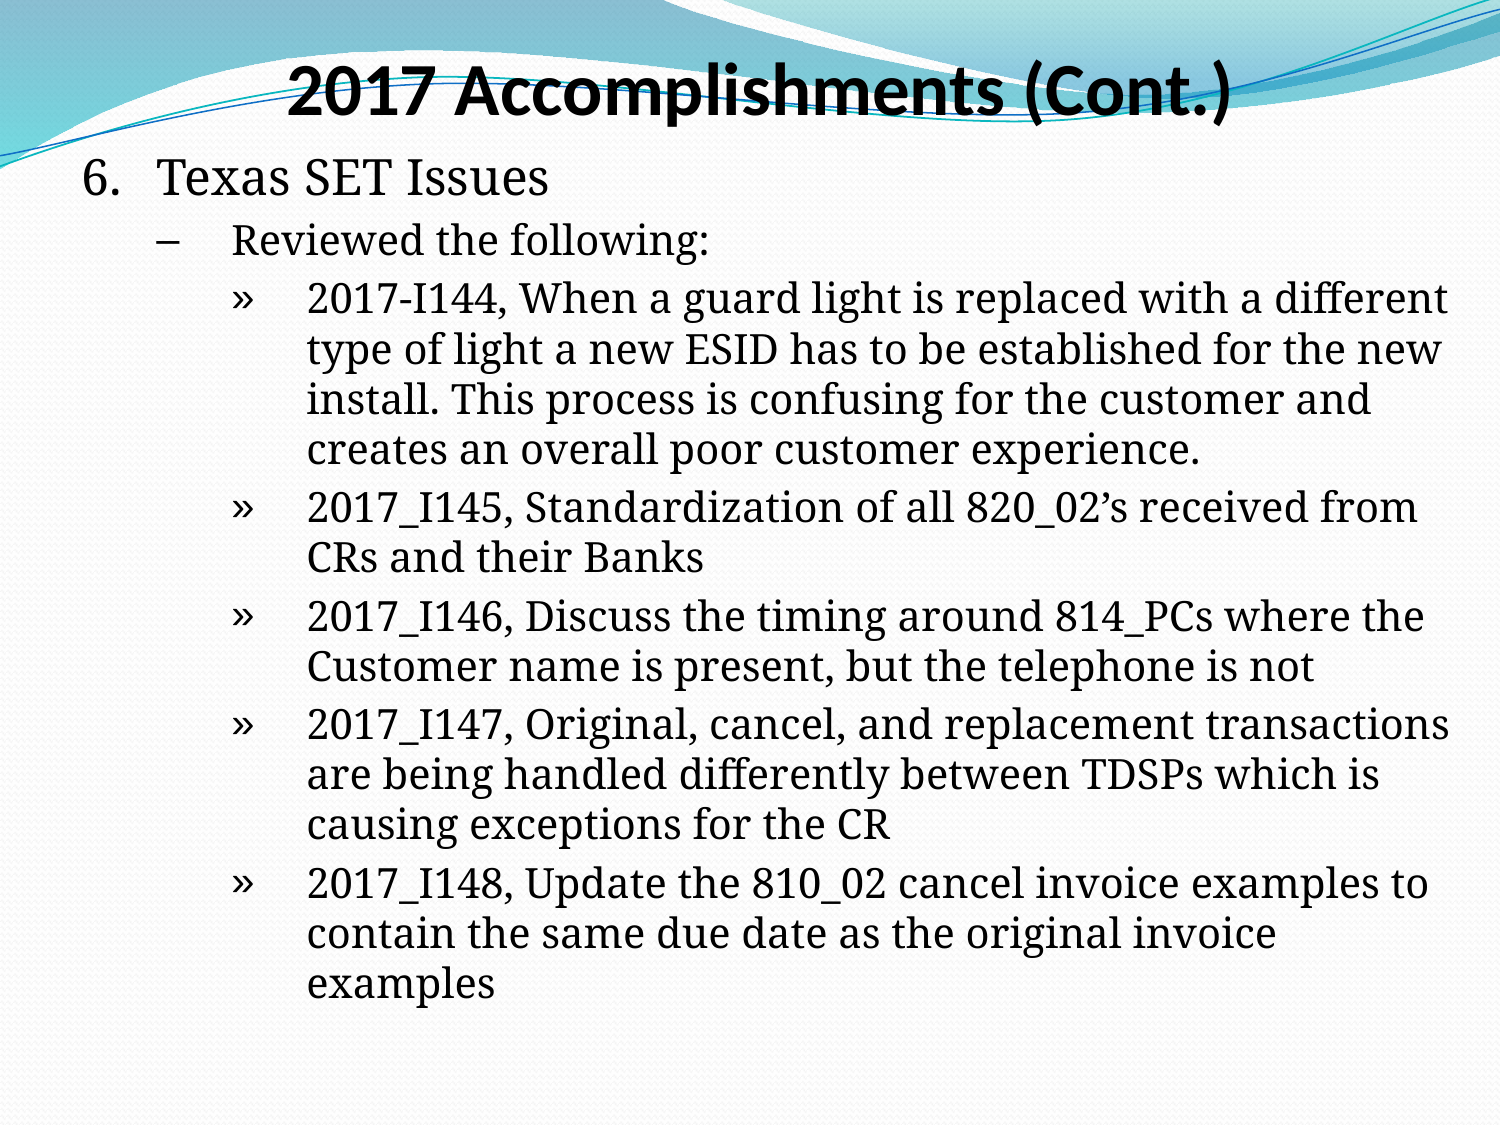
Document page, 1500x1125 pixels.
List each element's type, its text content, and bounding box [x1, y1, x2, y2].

text_box Texas SET Issues Reviewed the following: 2017-I144, When a guard light is replaced with a different type of light a new ESID has to be established for the new install. This process is confusing for the customer and creates an overall poor customer experience. 2017_I145, Standardization of all 820_02’s received from CRs and their Banks 2017_I146, Discuss the timing around 814_PCs where the Customer name is present, but the telephone is not 2017_I147, Original, cancel, and replacement transactions are being handled differently between TDSPs which is causing exceptions for the CR 2017_I148, Update the 810_02 cancel invoice examples to contain the same due date as the original invoice examples [66, 138, 1468, 1125]
text_box 2017 Accomplishments (Cont.) [62, 32, 1459, 138]
